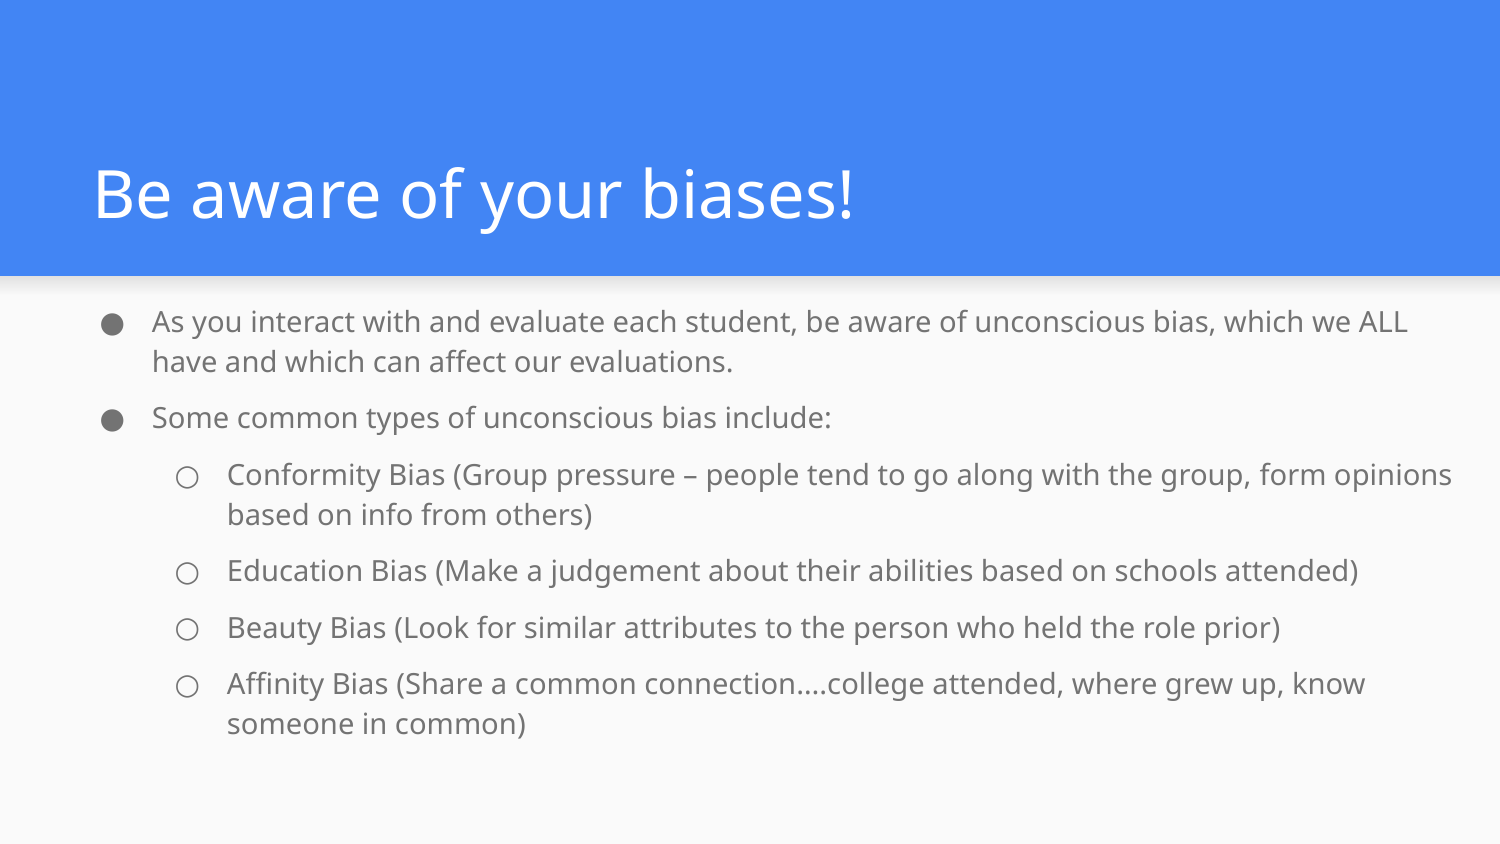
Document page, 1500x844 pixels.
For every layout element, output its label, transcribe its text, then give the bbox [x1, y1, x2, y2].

list As you interact with and evaluate each student, be aware of unconscious bias, which we ALL have and which can affect our evaluations. Some common types of unconscious bias include: Conformity Bias​ (Group pressure – people tend to go along with the group,​ form opinions ​based on info from others) Education Bias​ (Make a judgement about their abilities based on schools attended) Beauty Bias​ (Look for similar attributes to the person who held the role prior​) Affinity Bias​ (Share a common connection….college attended, where grew up, know someone in common​) [61, 283, 1475, 821]
title Be aware of your biases! [77, 121, 1427, 248]
